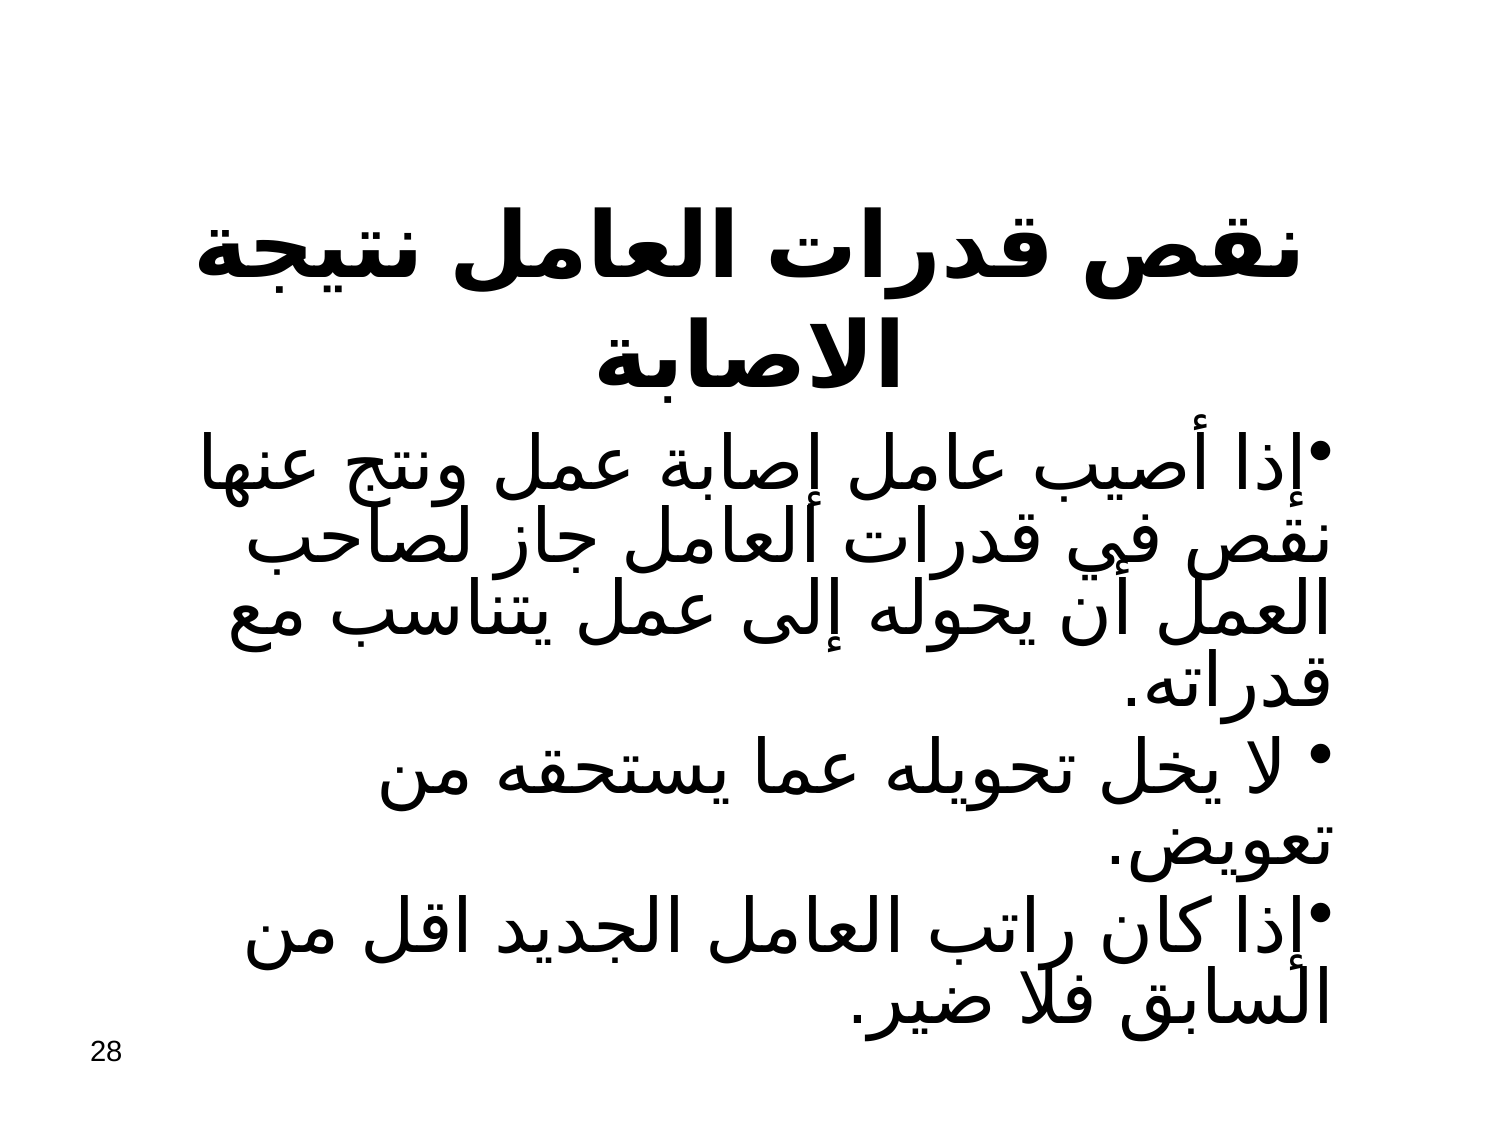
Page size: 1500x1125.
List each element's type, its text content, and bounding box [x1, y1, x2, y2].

slide_number 28 [74, 1024, 426, 1103]
title نقص قدرات العامل نتيجة الاصابة [112, 174, 1388, 417]
subtitle إذا أصيب عامل إصابة عمل ونتج عنها نقص في قدرات العامل جاز لصاحب العمل أن يحوله إلى عمل يتناسب مع قدراته. لا يخل تحويله عما يستحقه من تعويض. إذا كان راتب العامل الجديد اقل من السابق فلا ضير. [149, 424, 1351, 988]
